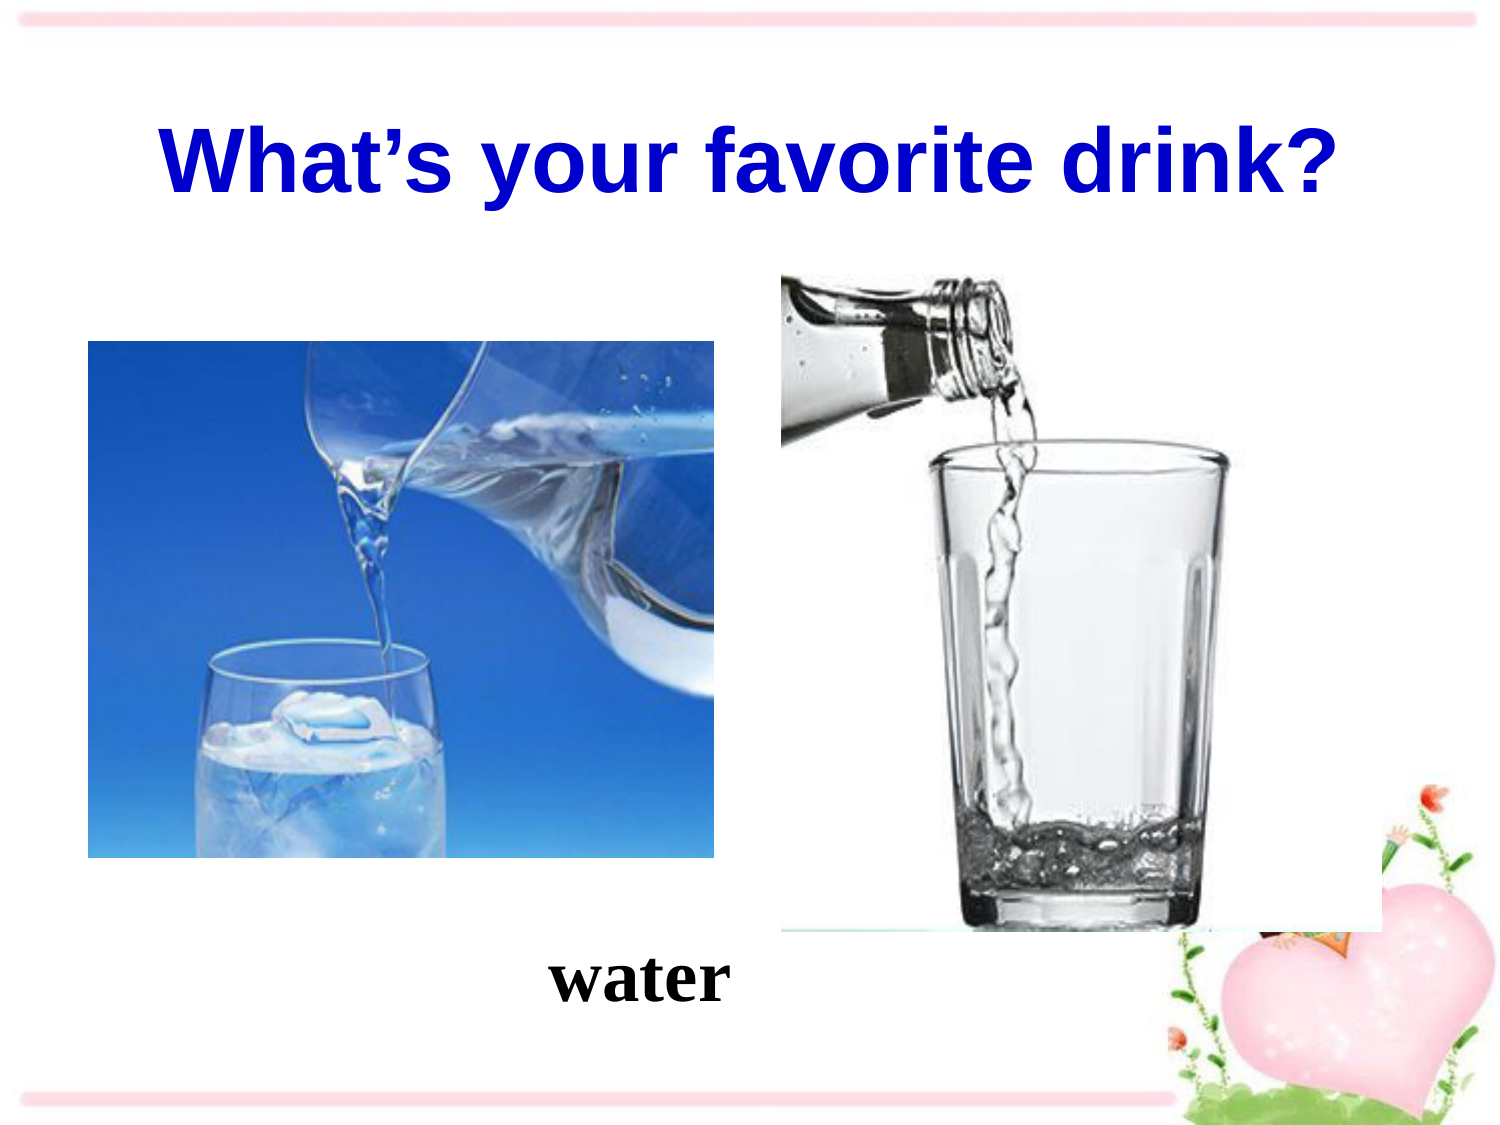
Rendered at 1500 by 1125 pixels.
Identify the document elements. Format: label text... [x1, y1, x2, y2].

text_box water [451, 916, 829, 1027]
picture [0, 0, 1500, 1125]
title What’s your favorite drink? [75, 62, 1425, 250]
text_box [781, 222, 1396, 933]
